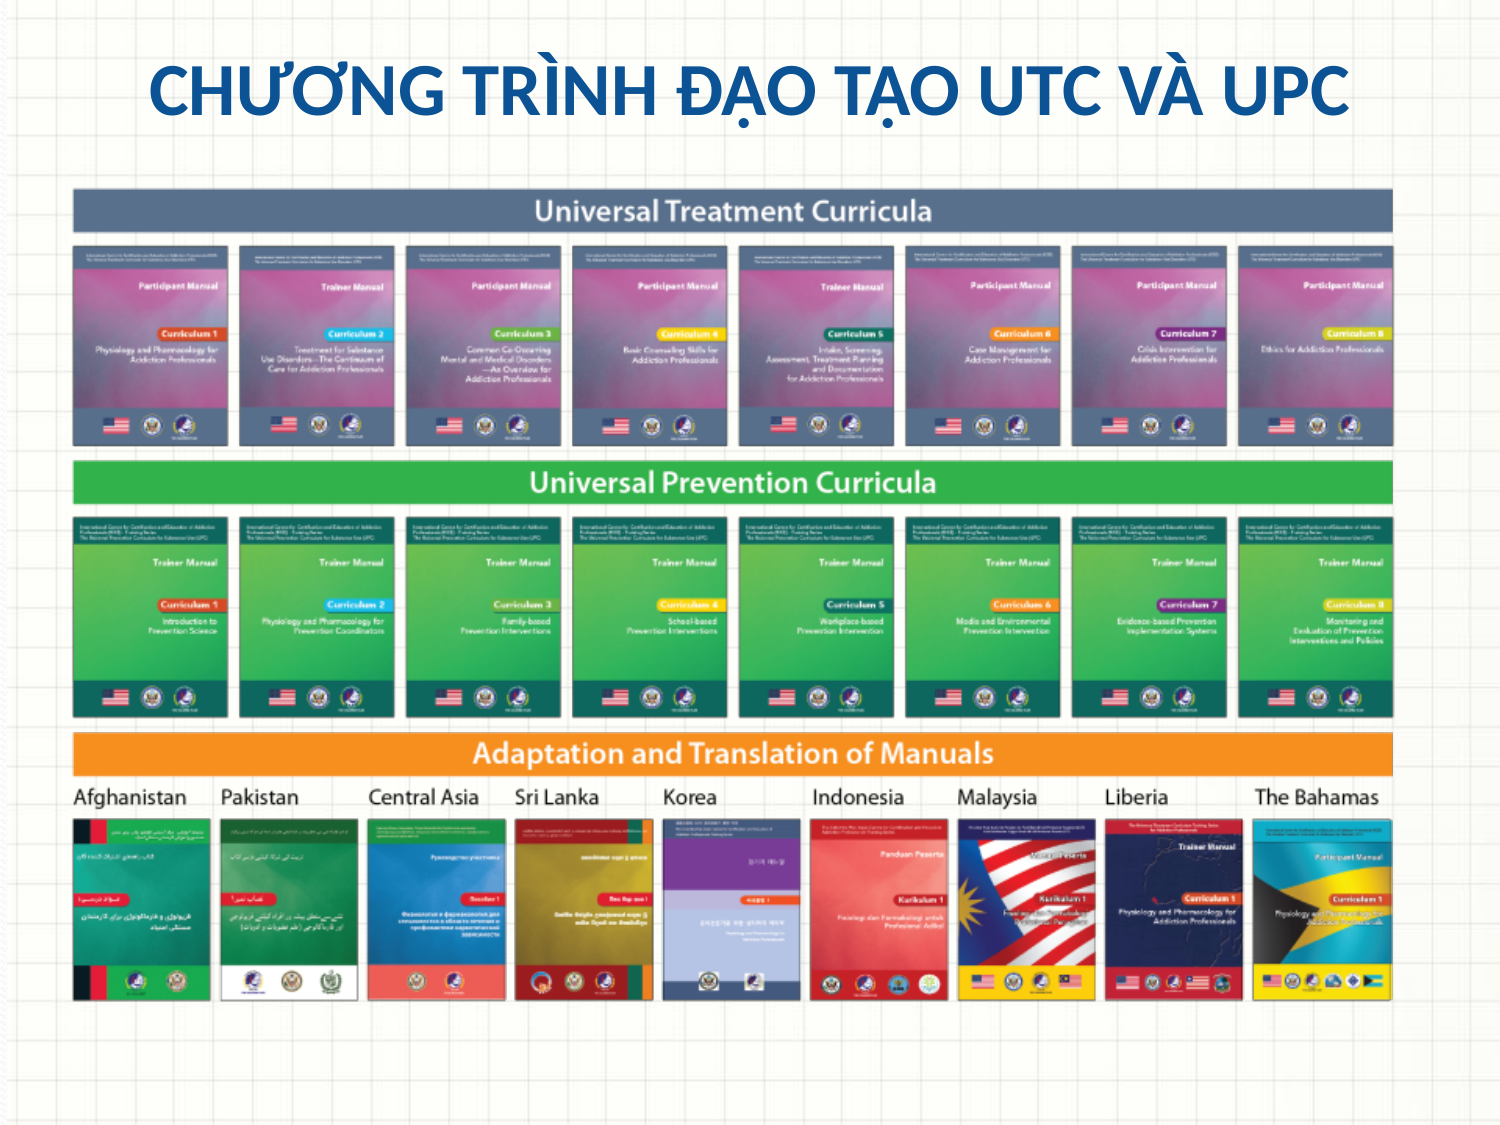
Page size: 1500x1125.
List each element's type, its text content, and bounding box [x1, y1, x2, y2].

text_box CHƯƠNG TRÌNH ĐẠO TẠO UTC VÀ UPC [125, 33, 1375, 118]
picture [7, 0, 1500, 1125]
